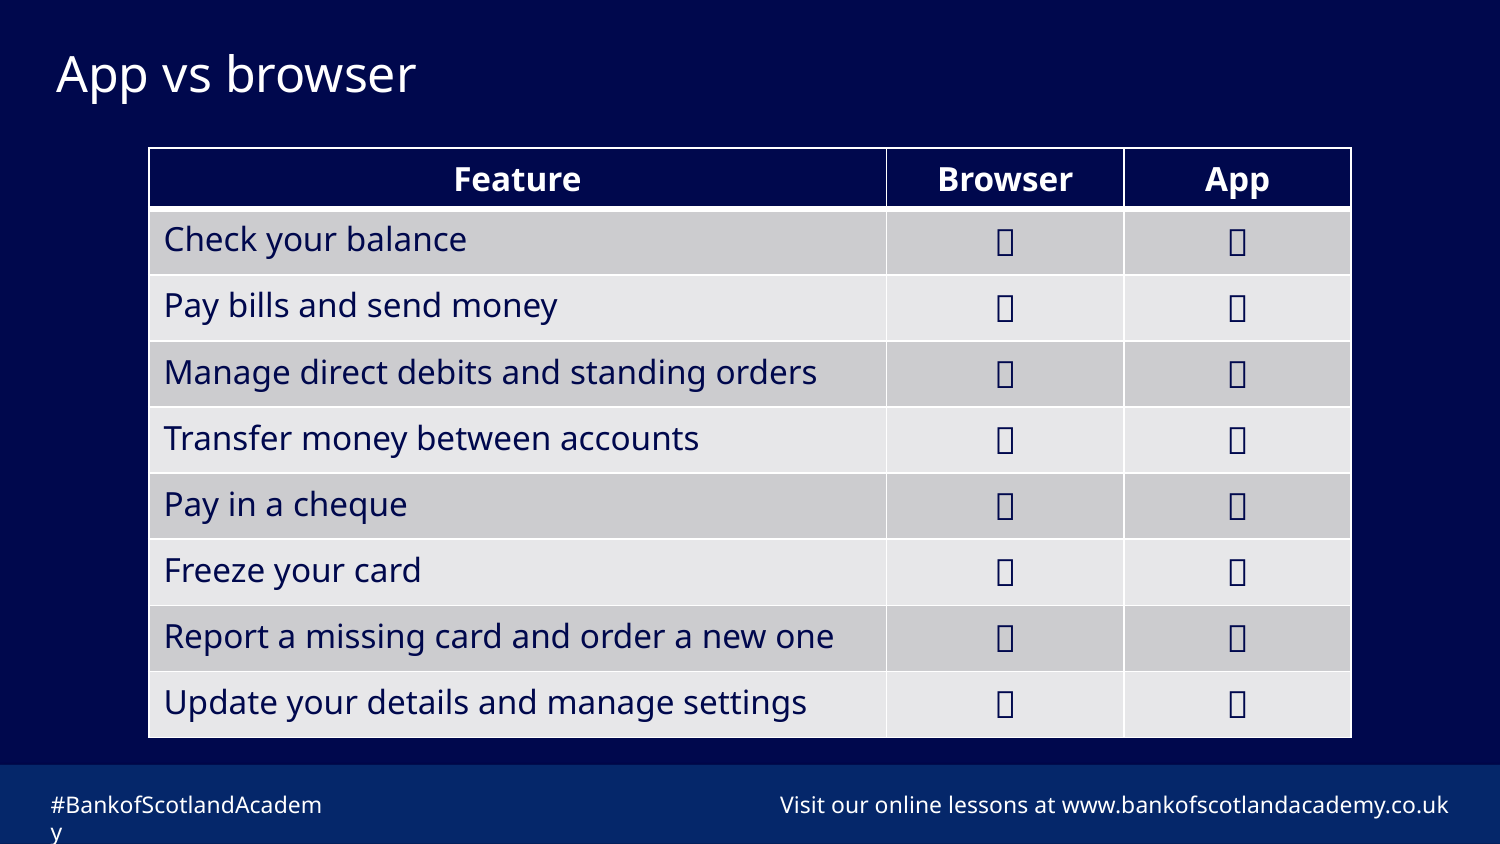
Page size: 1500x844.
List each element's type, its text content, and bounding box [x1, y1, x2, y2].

table_cell Transfer money between accounts [150, 408, 886, 472]
table_cell  [1125, 606, 1350, 671]
table_cell  [887, 276, 1123, 340]
table_header Feature [150, 149, 886, 206]
table_cell Update your details and manage settings [150, 672, 886, 737]
table_cell Report a missing card and order a new one [150, 606, 886, 671]
table_cell  [1125, 342, 1350, 406]
table_cell Manage direct debits and standing orders [150, 342, 886, 406]
table_cell  [887, 342, 1123, 406]
table_cell  [1125, 672, 1350, 737]
table_cell Freeze your card [150, 540, 886, 605]
table_cell  [1125, 276, 1350, 340]
table_cell Check your balance [150, 212, 886, 274]
table_cell  [887, 474, 1123, 538]
title App vs browser [41, 41, 721, 112]
table_cell  [887, 540, 1123, 605]
table_cell Pay bills and send money [150, 276, 886, 340]
table_cell  [887, 672, 1123, 737]
table_cell  [887, 606, 1123, 671]
table_cell  [1125, 474, 1350, 538]
table_cell  [887, 408, 1123, 472]
table_cell  [887, 212, 1123, 274]
table_header App [1125, 149, 1350, 206]
table_cell  [1125, 540, 1350, 605]
table_cell  [1125, 212, 1350, 274]
table_header Browser [887, 149, 1123, 206]
table_cell  [1125, 408, 1350, 472]
table_cell Pay in a cheque [150, 474, 886, 538]
